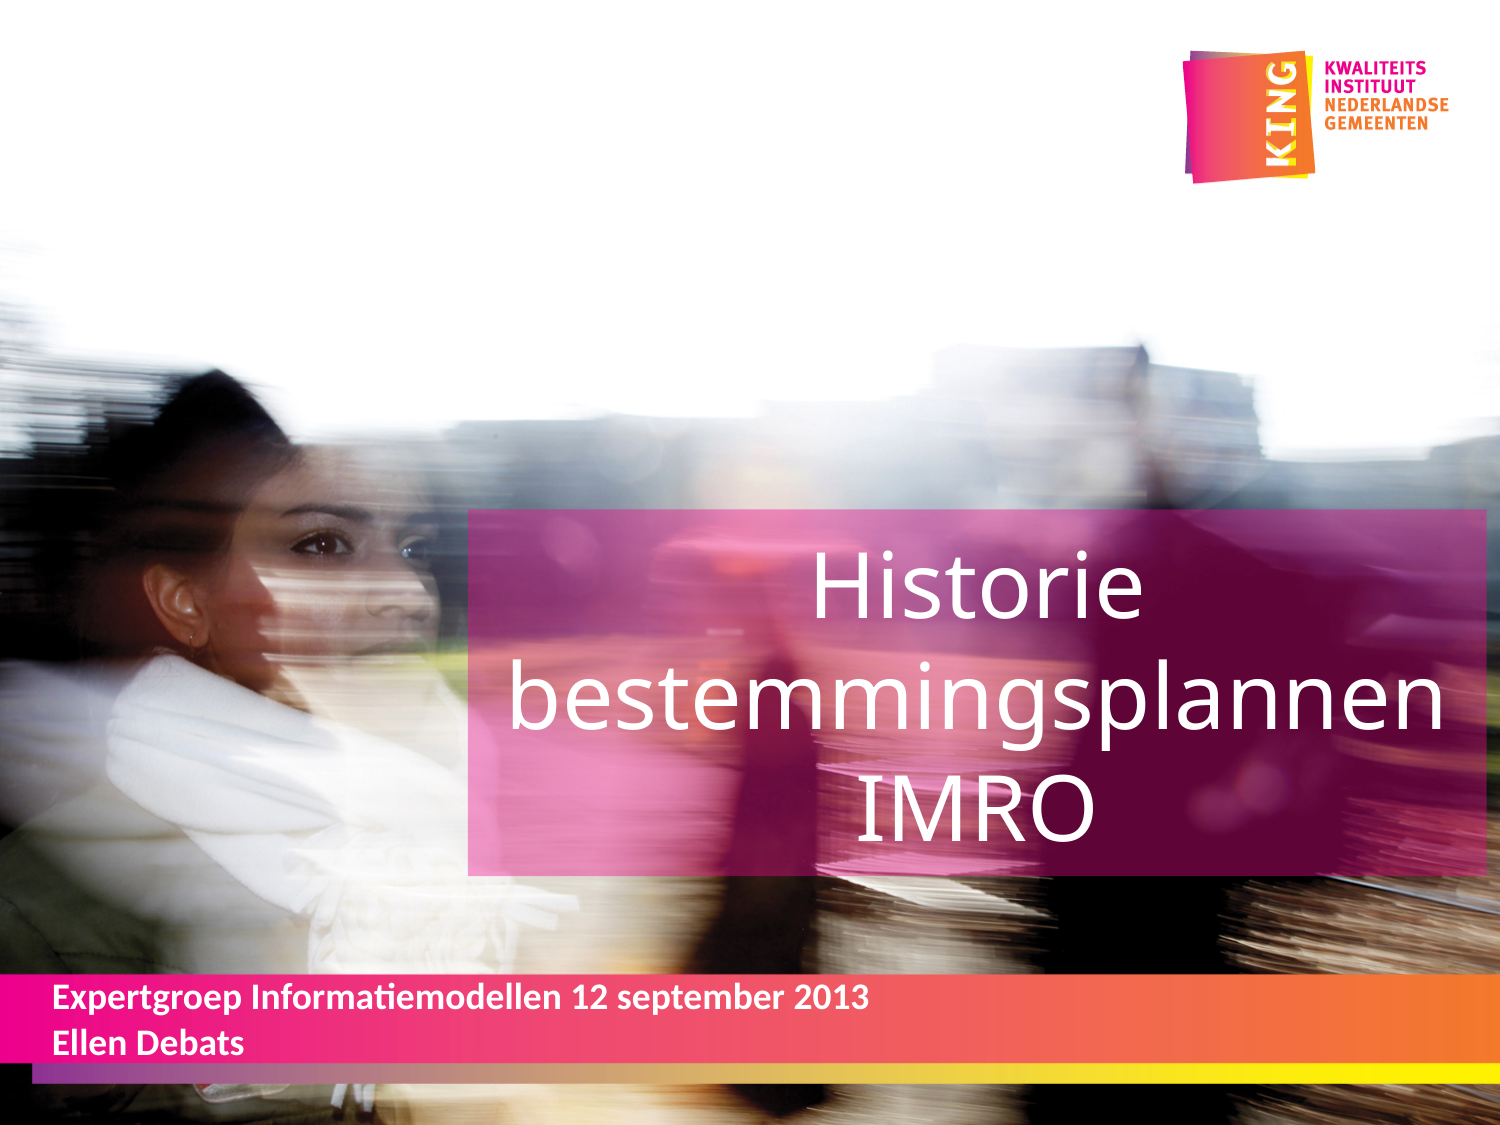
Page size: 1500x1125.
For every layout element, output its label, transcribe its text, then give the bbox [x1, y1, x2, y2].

picture [0, 0, 1500, 1125]
text_box Expertgroep Informatiemodellen 12 september 2013 Ellen Debats [37, 964, 926, 1058]
text_box Historie bestemmingsplannen IMRO [467, 509, 1487, 877]
